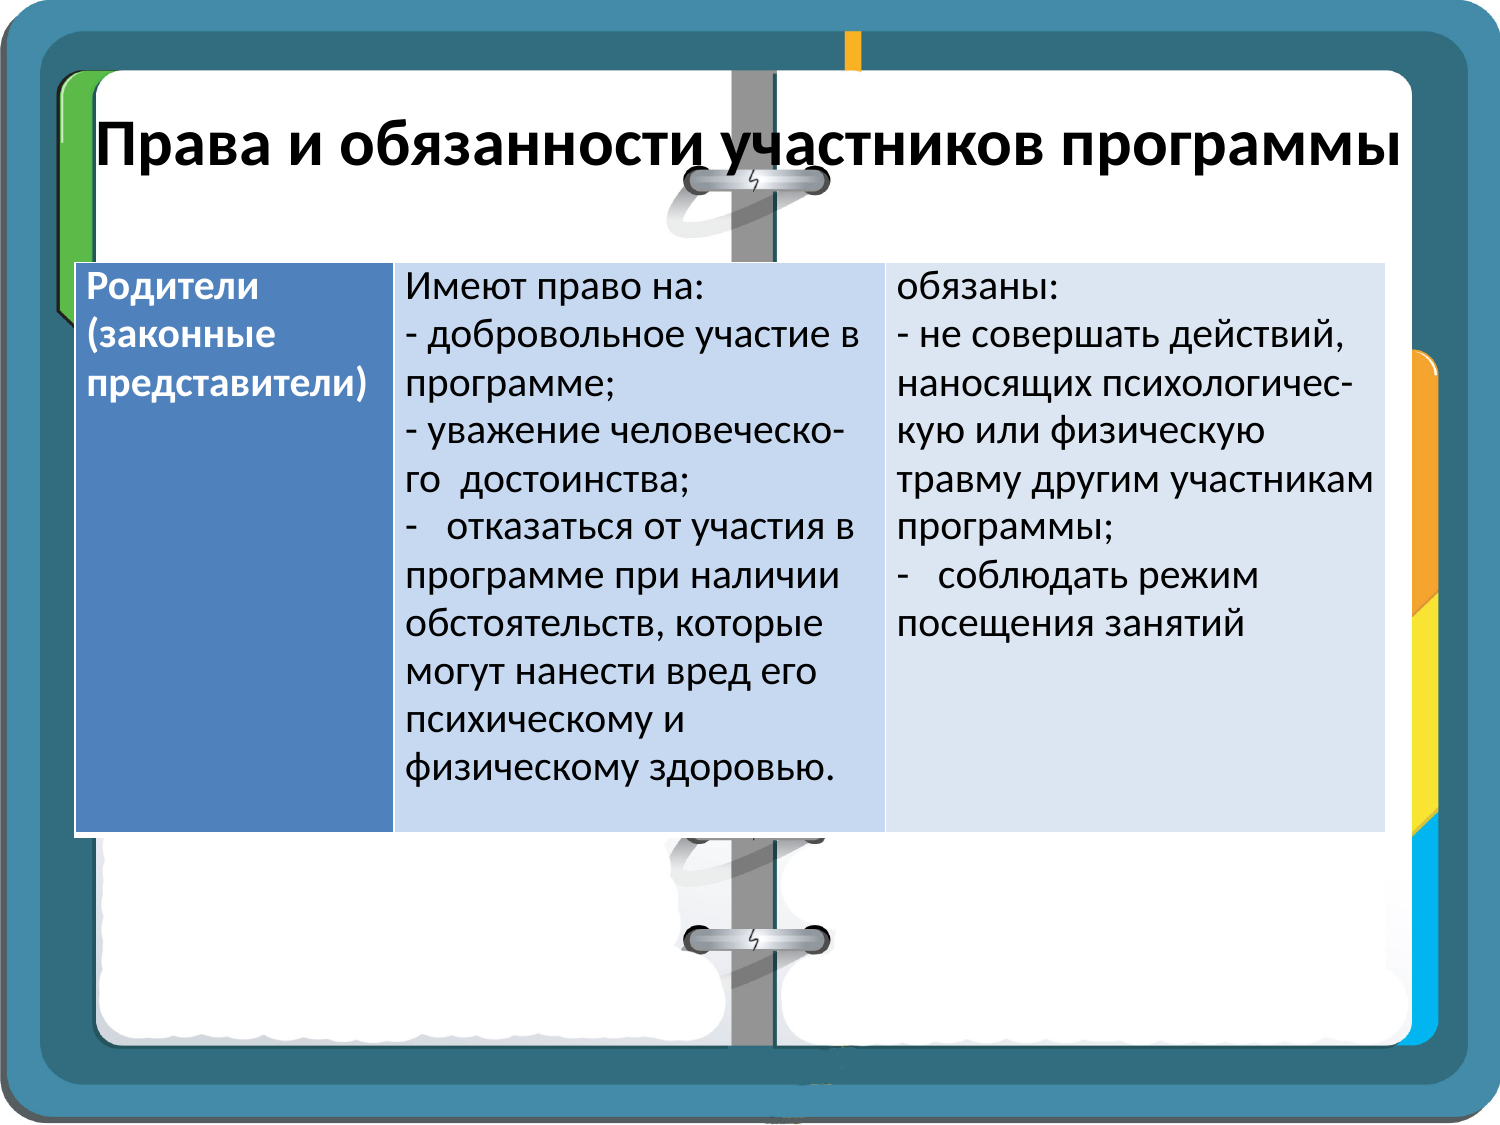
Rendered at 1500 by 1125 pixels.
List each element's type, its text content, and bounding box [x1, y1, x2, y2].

title Права и обязанности участников программы [75, 45, 1425, 233]
table_header обязаны: - не совершать действий, наносящих психологичес-кую или физическую травму другим участникам программы; - соблюдать режим посещения занятий [886, 263, 1385, 832]
table_header Имеют право на: - добровольное участие в программе; - уважение человеческо-го достоинства; - отказаться от участия в программе при наличии обстоятельств, которые могут нанести вред его психическому и физическому здоровью. [395, 263, 885, 832]
table_header Родители (законные представители) [76, 263, 393, 832]
picture [0, 0, 1500, 1125]
